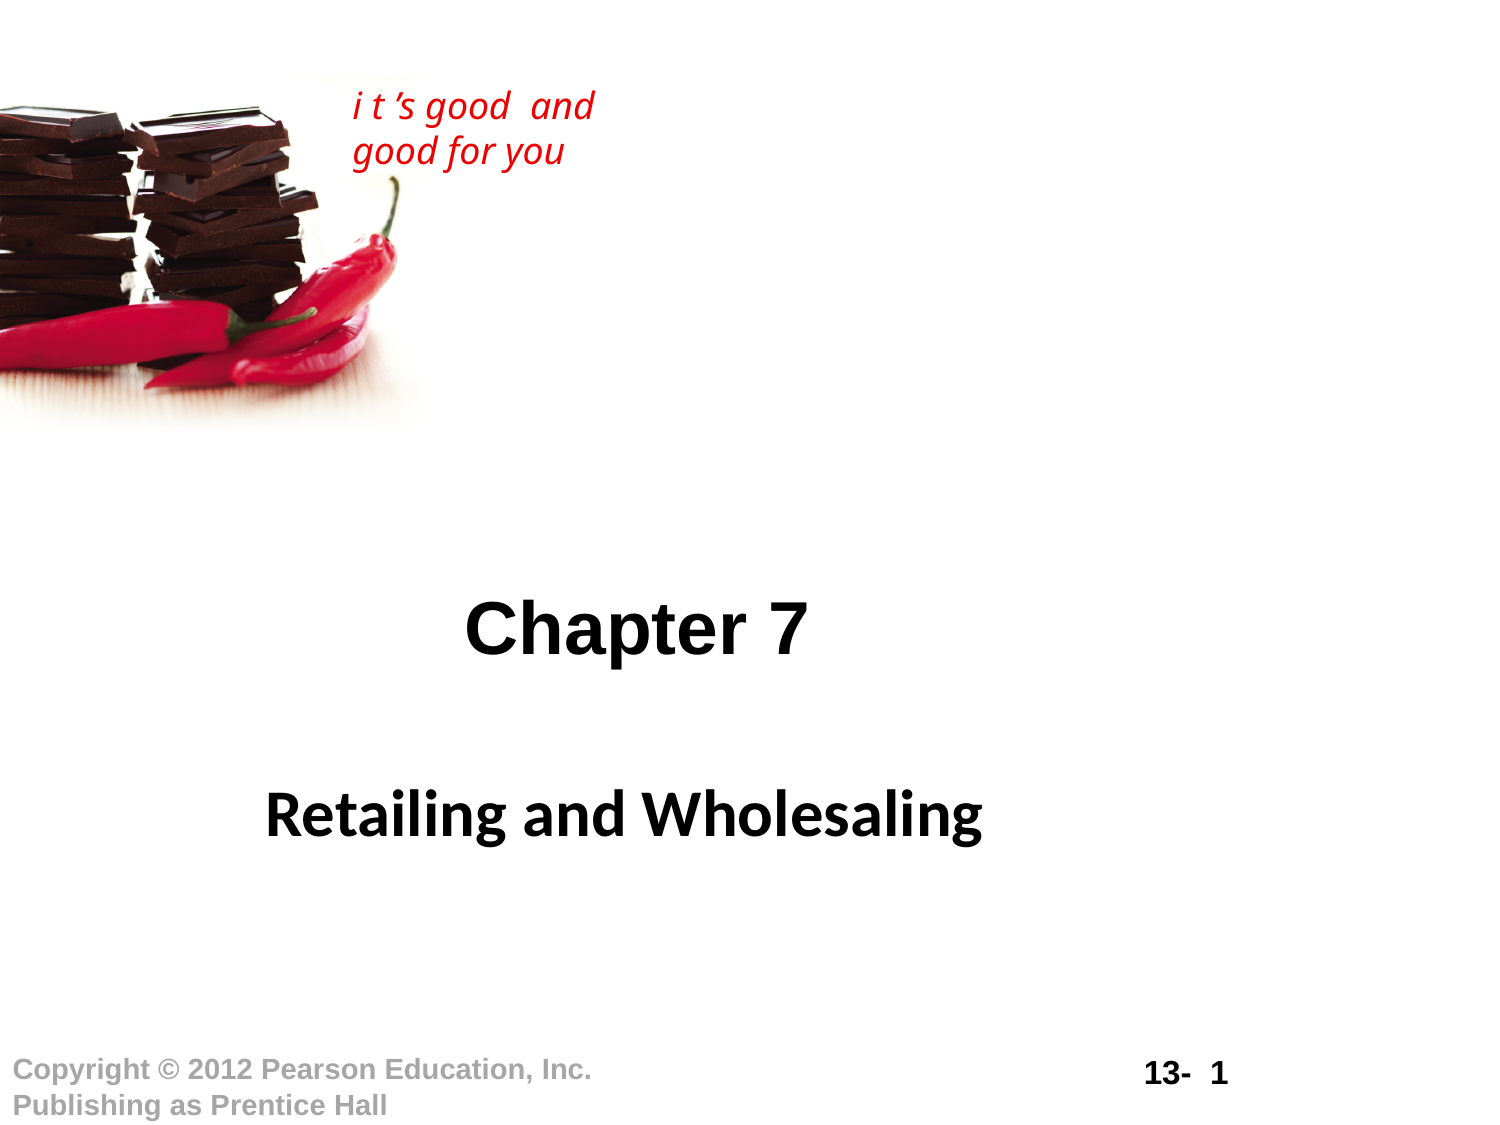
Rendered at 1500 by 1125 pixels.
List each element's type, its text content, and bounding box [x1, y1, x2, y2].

title Chapter 7 [49, 458, 1226, 701]
subtitle Retailing and Wholesaling [99, 762, 1151, 1051]
picture [0, 74, 436, 438]
picture [421, 146, 432, 162]
picture [430, 102, 436, 117]
